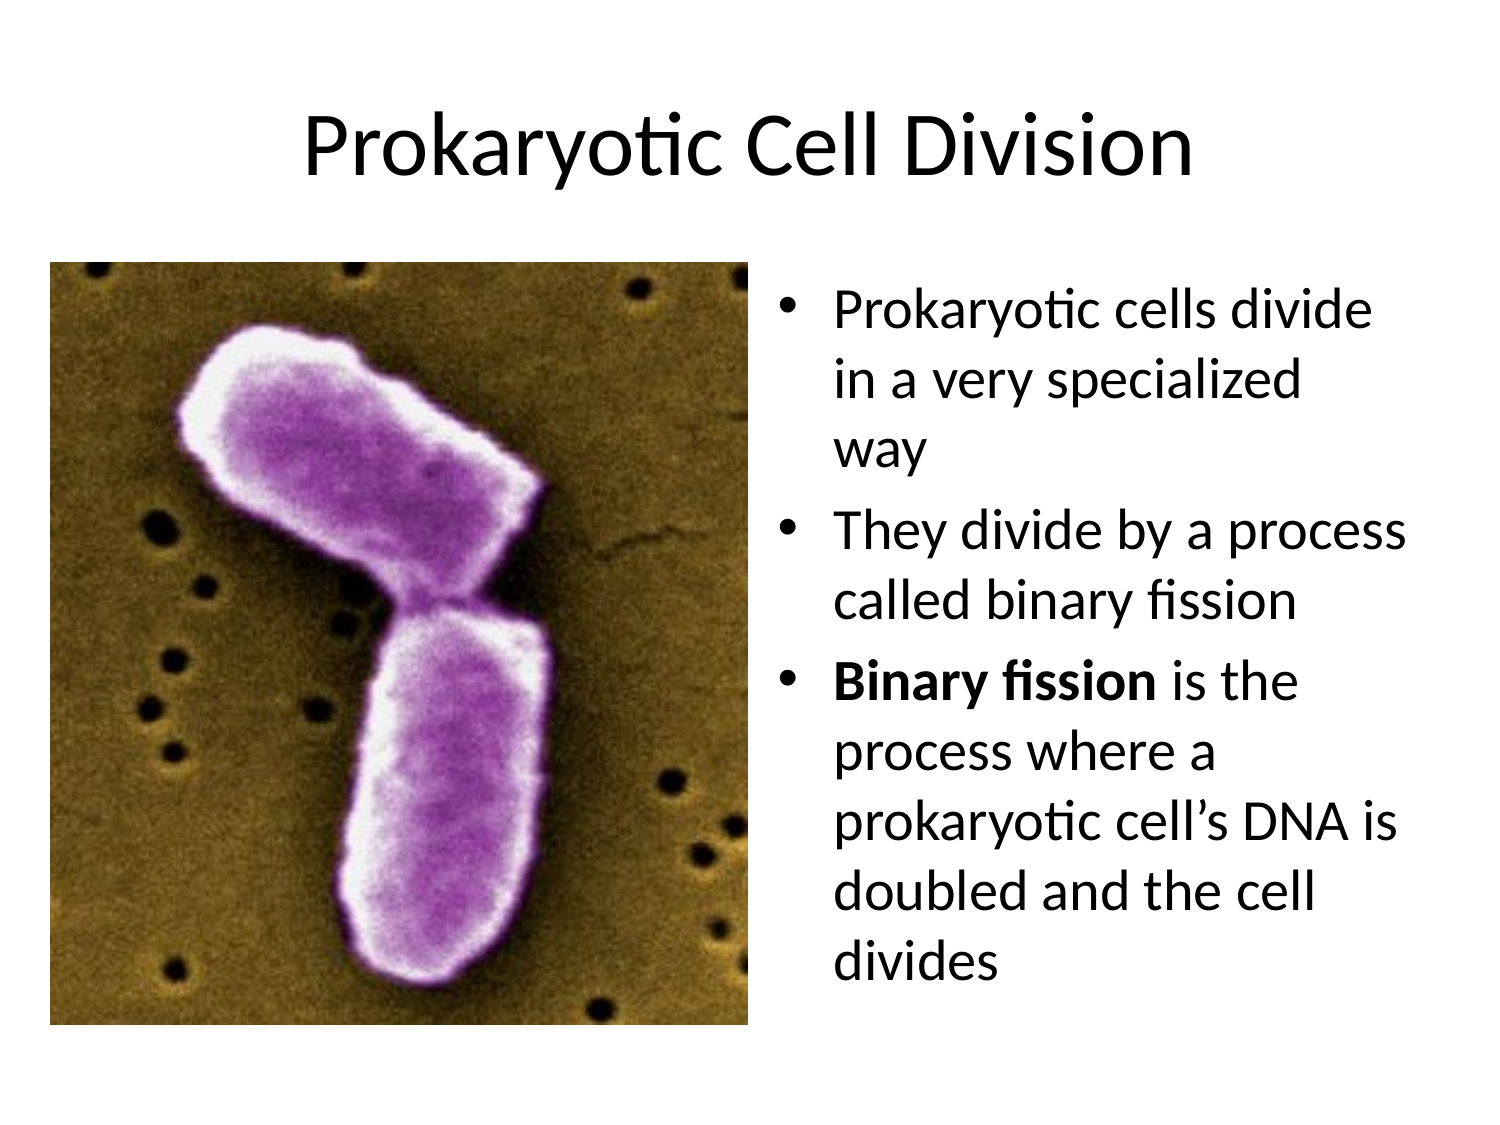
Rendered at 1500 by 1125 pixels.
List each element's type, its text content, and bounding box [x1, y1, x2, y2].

title Prokaryotic Cell Division [75, 45, 1425, 233]
list Prokaryotic cells divide in a very specialized way They divide by a process called binary fission Binary fission is the process where a prokaryotic cell’s DNA is doubled and the cell divides [762, 262, 1425, 1005]
picture [49, 262, 748, 1026]
